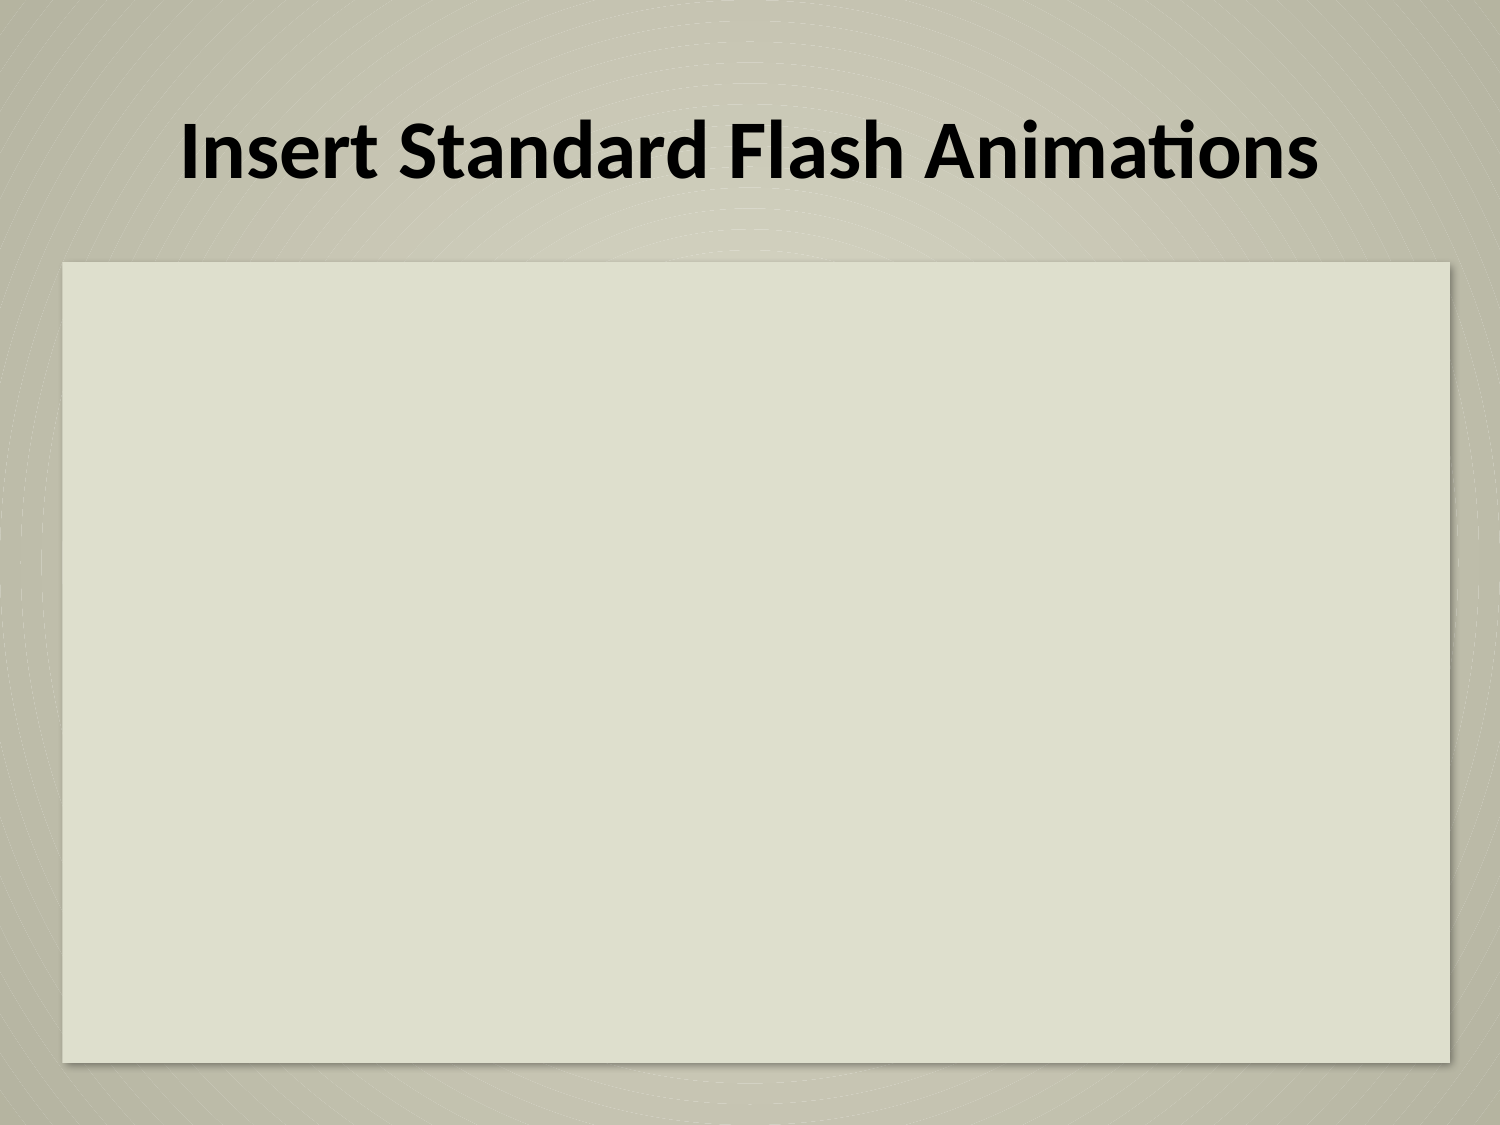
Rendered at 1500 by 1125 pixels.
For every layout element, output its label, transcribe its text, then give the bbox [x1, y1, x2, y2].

text_box [60, 260, 1452, 1065]
title Insert Standard Flash Animations [112, 50, 1388, 241]
